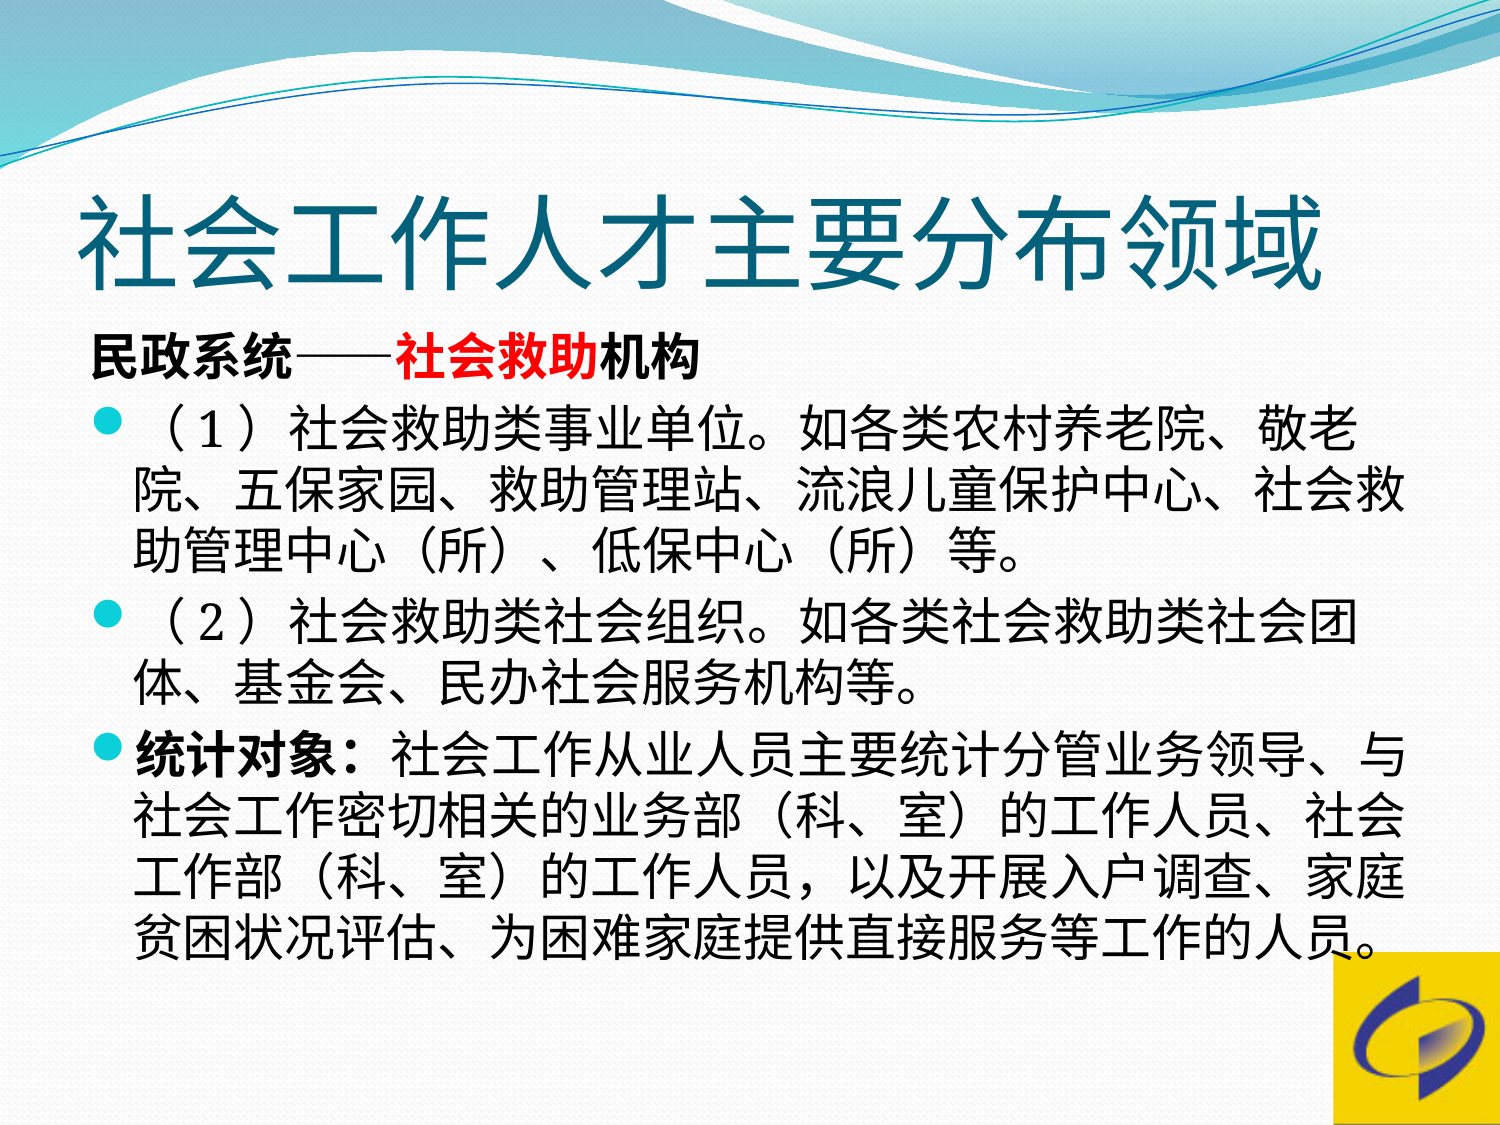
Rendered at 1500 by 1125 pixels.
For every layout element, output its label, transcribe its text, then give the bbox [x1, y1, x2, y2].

list 民政系统——社会救助机构 （1）社会救助类事业单位。如各类农村养老院、敬老院、五保家园、救助管理站、流浪儿童保护中心、社会救助管理中心（所）、低保中心（所）等。 （2）社会救助类社会组织。如各类社会救助类社会团体、基金会、民办社会服务机构等。 统计对象：社会工作从业人员主要统计分管业务领导、与社会工作密切相关的业务部（科、室）的工作人员、社会工作部（科、室）的工作人员，以及开展入户调查、家庭贫困状况评估、为困难家庭提供直接服务等工作的人员。 [75, 317, 1425, 1038]
picture [1333, 952, 1500, 1125]
title 社会工作人才主要分布领域 [75, 115, 1425, 303]
